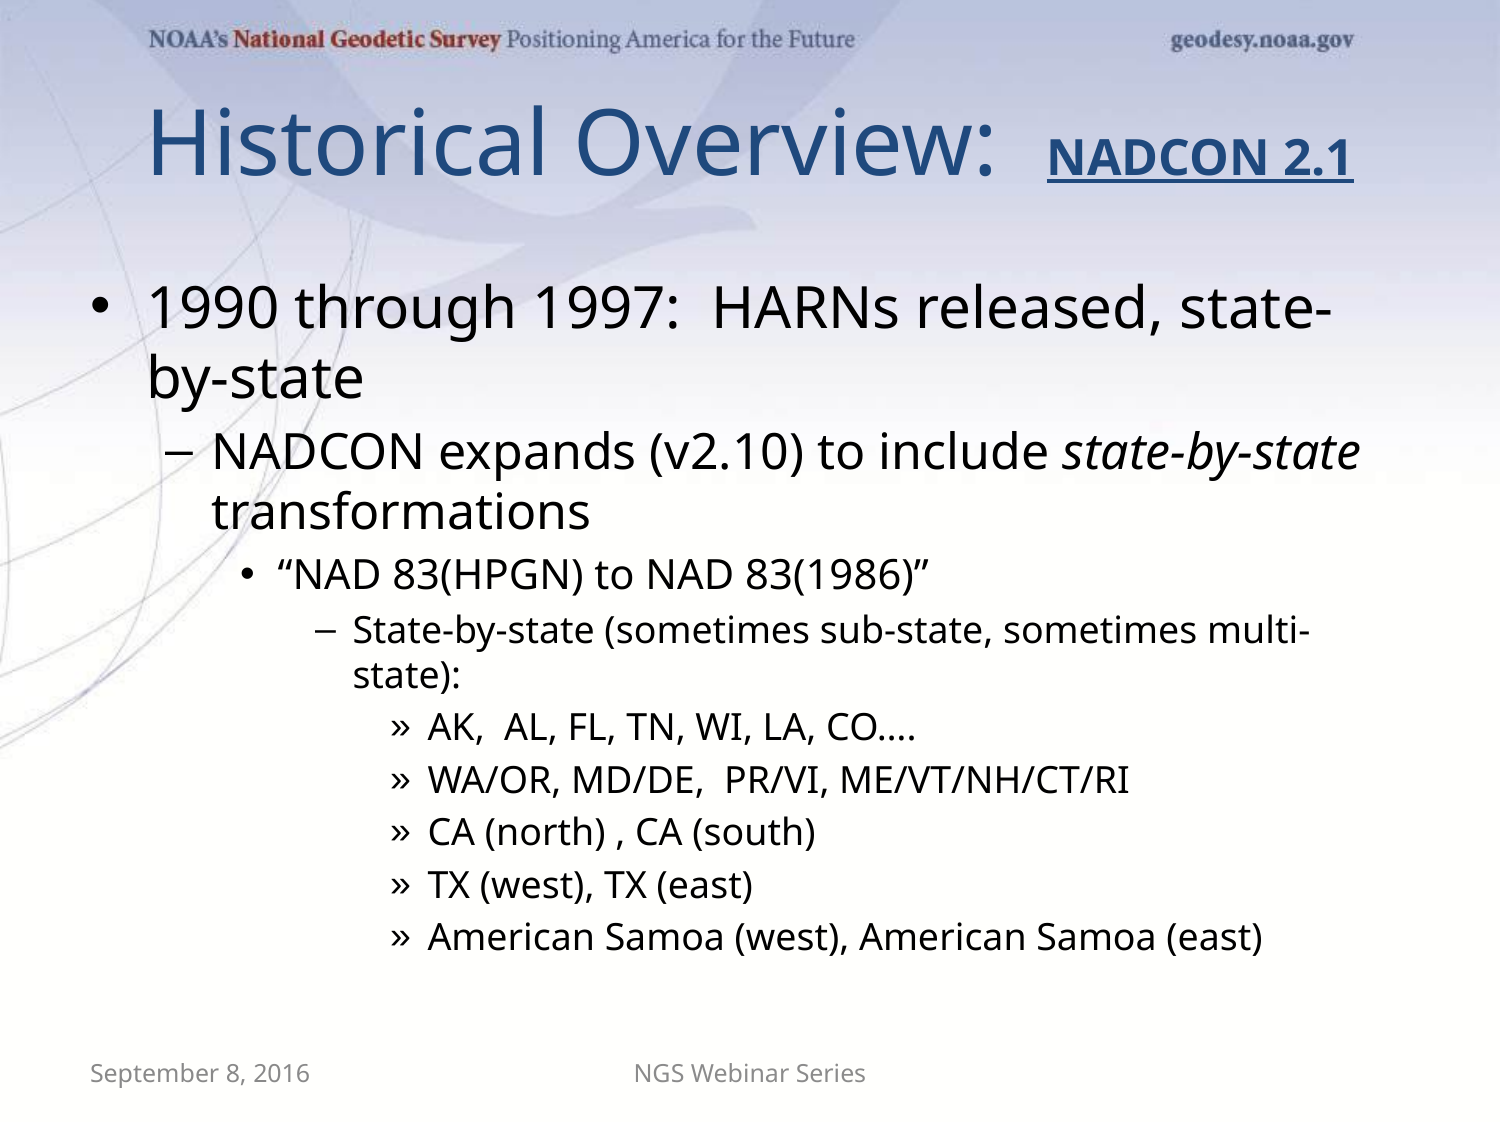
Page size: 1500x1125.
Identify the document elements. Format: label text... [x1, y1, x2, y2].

footer NGS Webinar Series [512, 1042, 988, 1103]
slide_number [75, 1042, 425, 1103]
picture [0, 0, 1500, 1122]
title Historical Overview: NADCON 2.1 [75, 45, 1425, 233]
list 1990 through 1997: HARNs released, state-by-state NADCON expands (v2.10) to include state-by-state transformations “NAD 83(HPGN) to NAD 83(1986)” State-by-state (sometimes sub-state, sometimes multi-state): AK, AL, FL, TN, WI, LA, CO…. WA/OR, MD/DE, PR/VI, ME/VT/NH/CT/RI CA (north) , CA (south) TX (west), TX (east) American Samoa (west), American Samoa (east) [75, 262, 1413, 1005]
